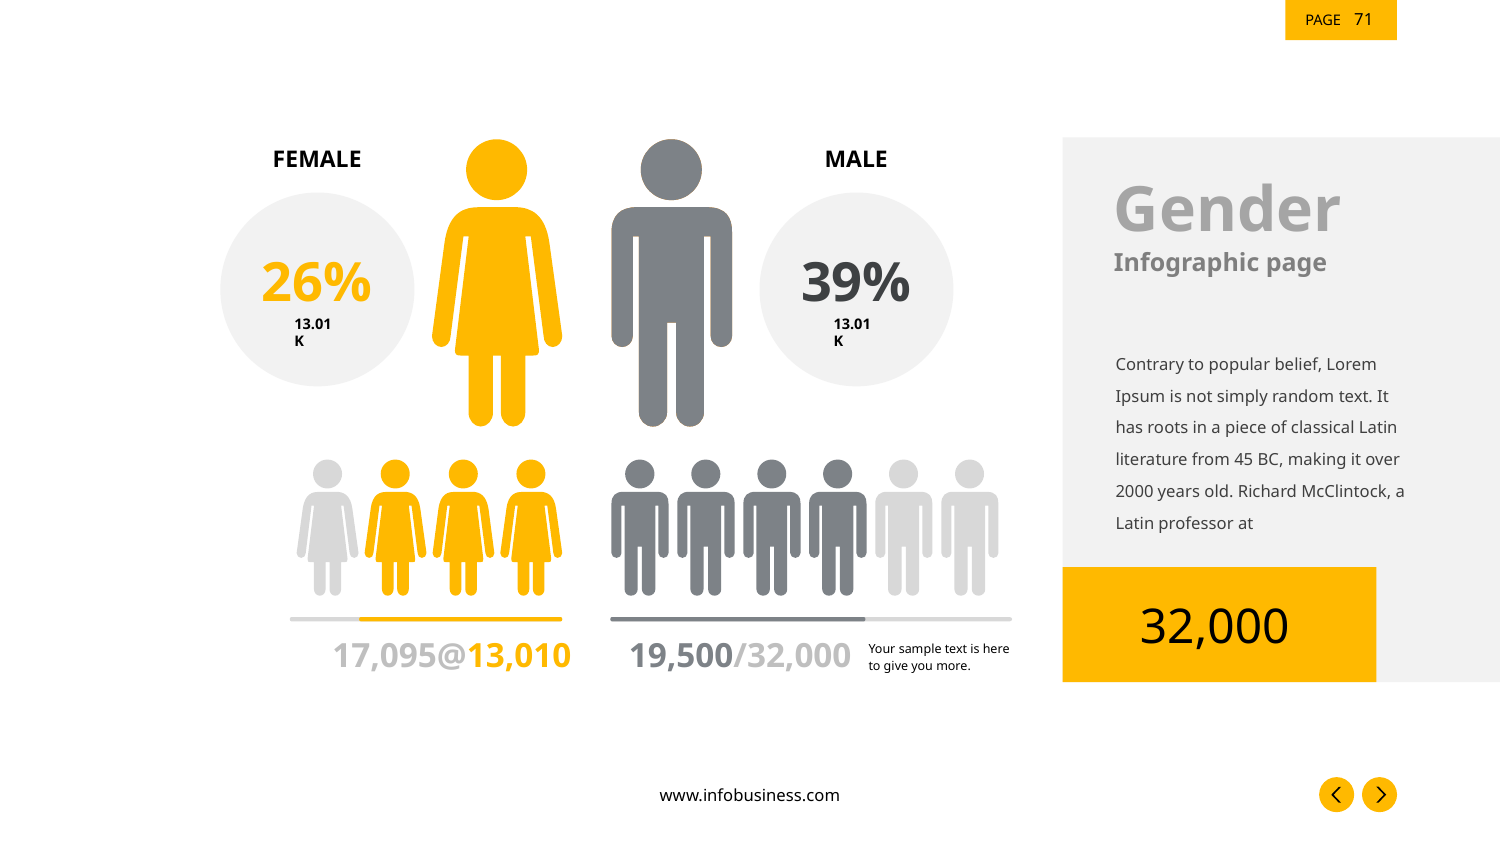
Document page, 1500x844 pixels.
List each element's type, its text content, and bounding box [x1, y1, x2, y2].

text_box [432, 491, 495, 596]
text_box [743, 491, 801, 596]
text_box [757, 459, 787, 489]
text_box [677, 491, 735, 596]
text_box [823, 459, 853, 489]
text_box [466, 139, 528, 201]
text_box [359, 617, 563, 622]
slide_number ‹#› [1342, 8, 1401, 32]
text_box [809, 491, 867, 596]
text_box [431, 207, 563, 427]
text_box [380, 459, 410, 489]
text_box [865, 617, 1013, 622]
text_box [296, 491, 359, 596]
text_box Your sample text is here to give you more. [857, 633, 1041, 674]
text_box 32,000 [1128, 590, 1311, 659]
text_box [220, 192, 415, 387]
text_box [1062, 567, 1377, 683]
text_box [611, 207, 733, 427]
text_box [941, 491, 999, 596]
text_box [889, 459, 919, 489]
text_box [640, 139, 702, 201]
text_box 19,500/32,000 [572, 628, 863, 682]
text_box [1062, 137, 1500, 683]
text_box FEMALE [254, 139, 380, 179]
text_box [500, 491, 563, 596]
text_box 17,095@13,010 [295, 628, 572, 682]
text_box [875, 491, 933, 596]
text_box Gender Infographic page [1102, 195, 1427, 271]
text_box [759, 192, 954, 387]
text_box [610, 617, 866, 622]
text_box [364, 491, 427, 596]
text_box MALE [809, 139, 904, 179]
text_box [955, 459, 985, 489]
text_box [289, 617, 360, 622]
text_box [786, 241, 927, 338]
text_box [313, 459, 343, 489]
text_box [247, 241, 387, 338]
text_box [516, 459, 546, 489]
footer www.infobusiness.com [633, 772, 867, 818]
text_box [611, 491, 669, 596]
text_box Contrary to popular belief, Lorem Ipsum is not simply random text. It has roots in a piece of classical Latin literature from 45 BC, making it over 2000 years old. Richard McClintock, a Latin professor at [1104, 335, 1419, 524]
text_box [625, 459, 655, 489]
text_box [448, 459, 478, 489]
text_box [691, 459, 721, 489]
